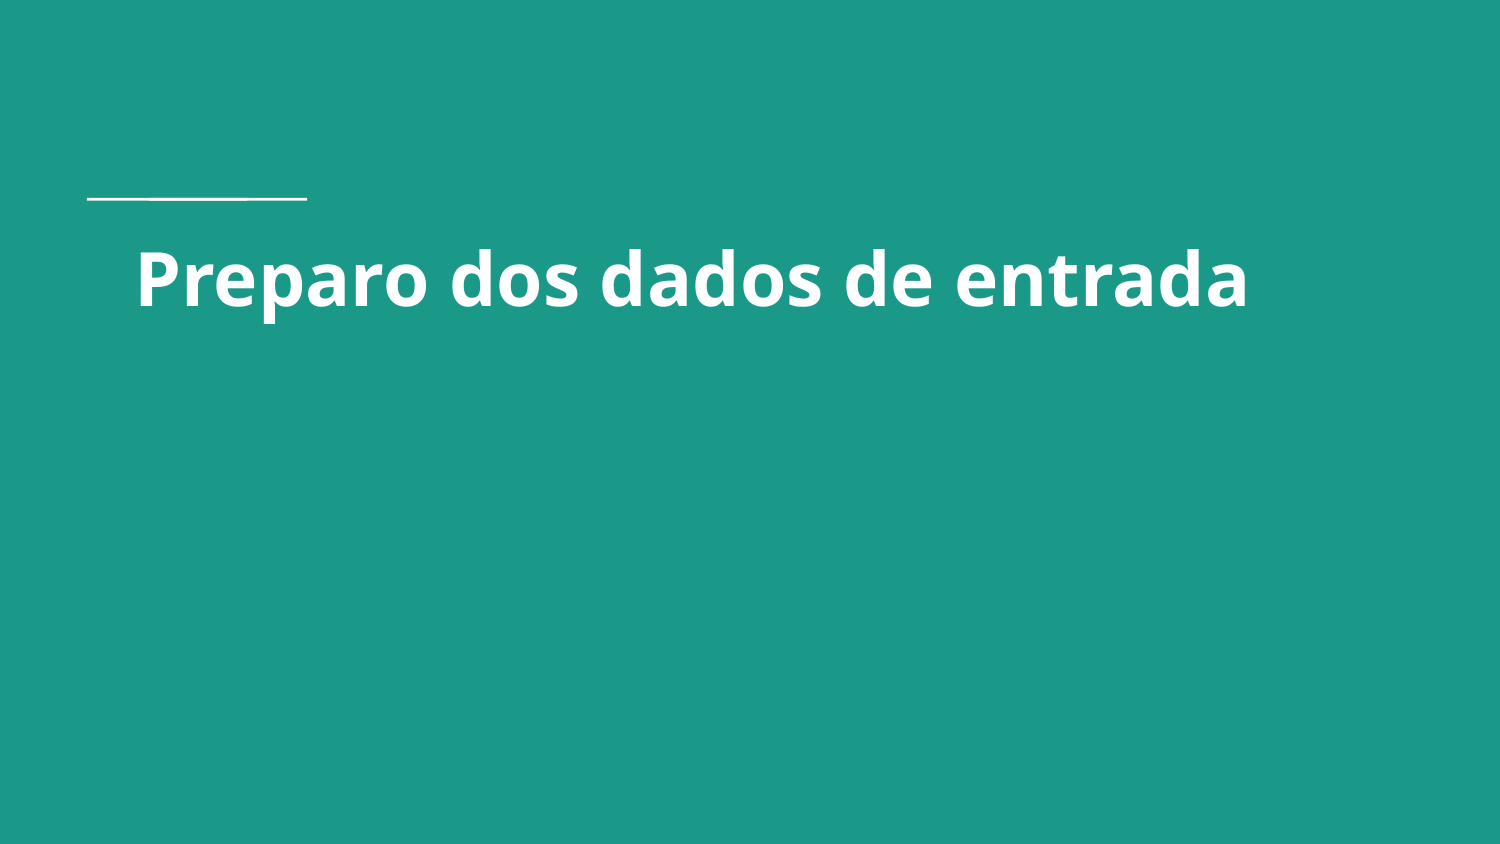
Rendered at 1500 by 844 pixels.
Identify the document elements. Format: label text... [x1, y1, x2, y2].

title Preparo dos dados de entrada [119, 216, 1381, 466]
